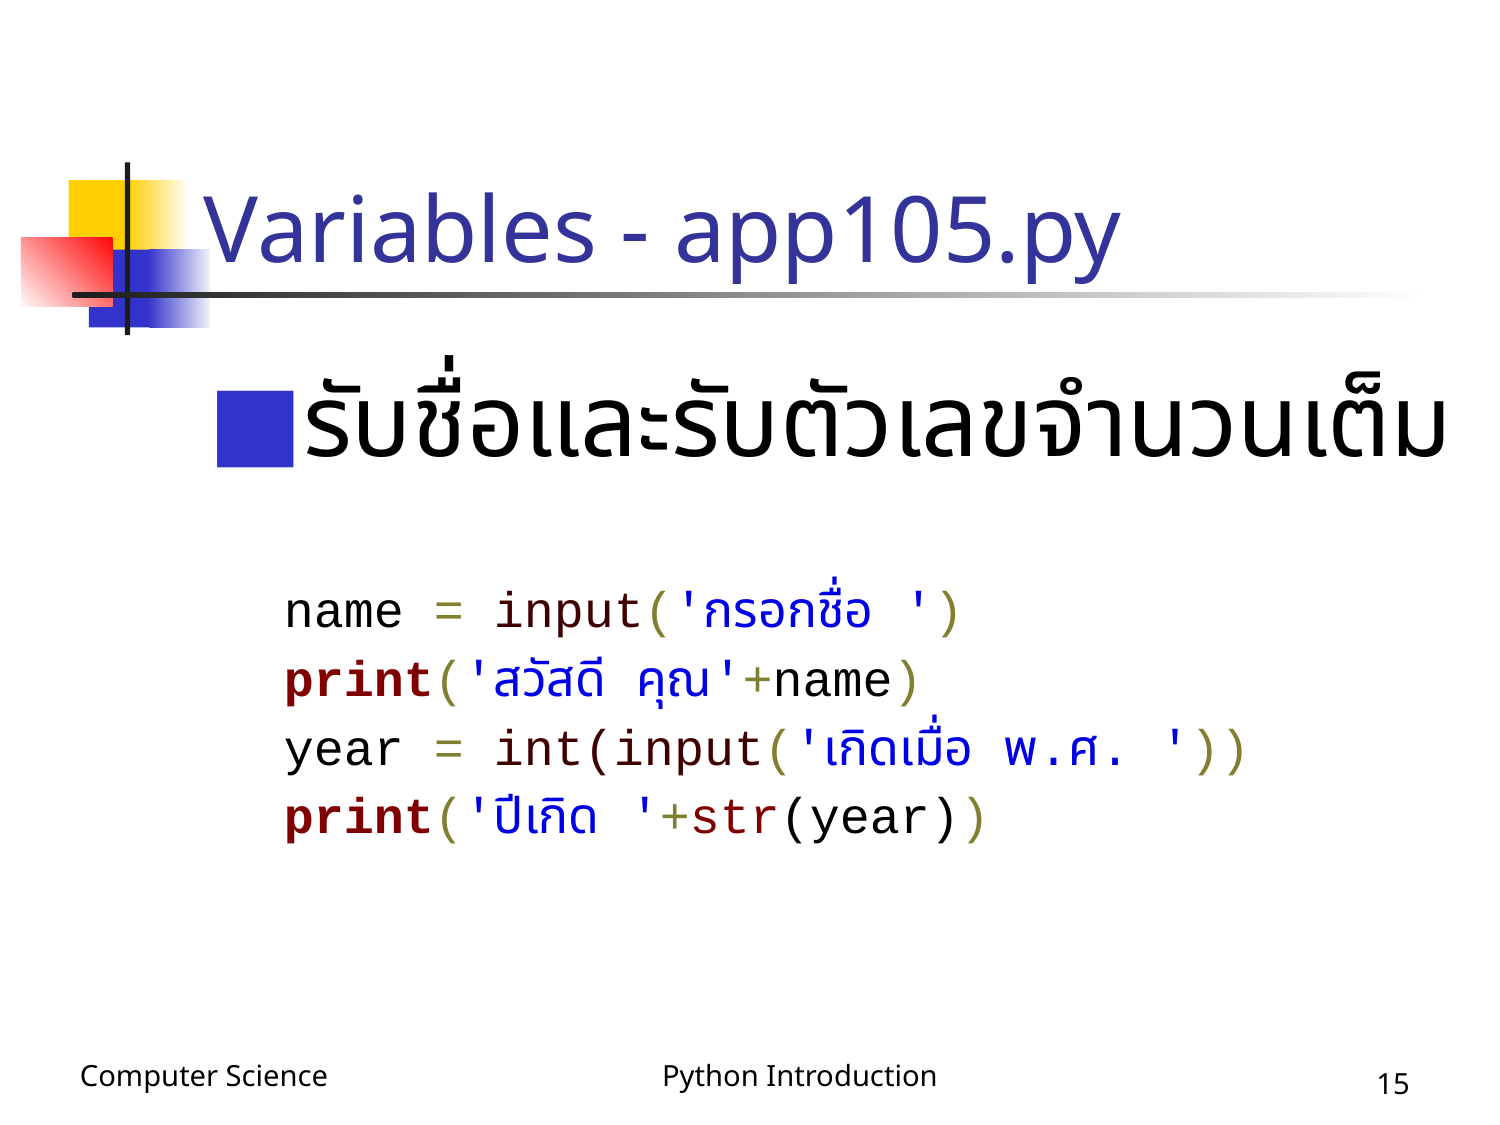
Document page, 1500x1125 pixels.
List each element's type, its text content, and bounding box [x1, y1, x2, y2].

list รับชื่อและรับตัวเลขจำนวนเต็ม name = input('กรอกชื่อ ') print('สวัสดี คุณ'+name) year = int(input('เกิดเมื่อ พ.ศ. ')) print('ปีเกิด '+str(year)) [193, 331, 1469, 998]
title Variables - app105.py [188, 101, 1468, 289]
slide_number ‹#› [1112, 1037, 1425, 1113]
